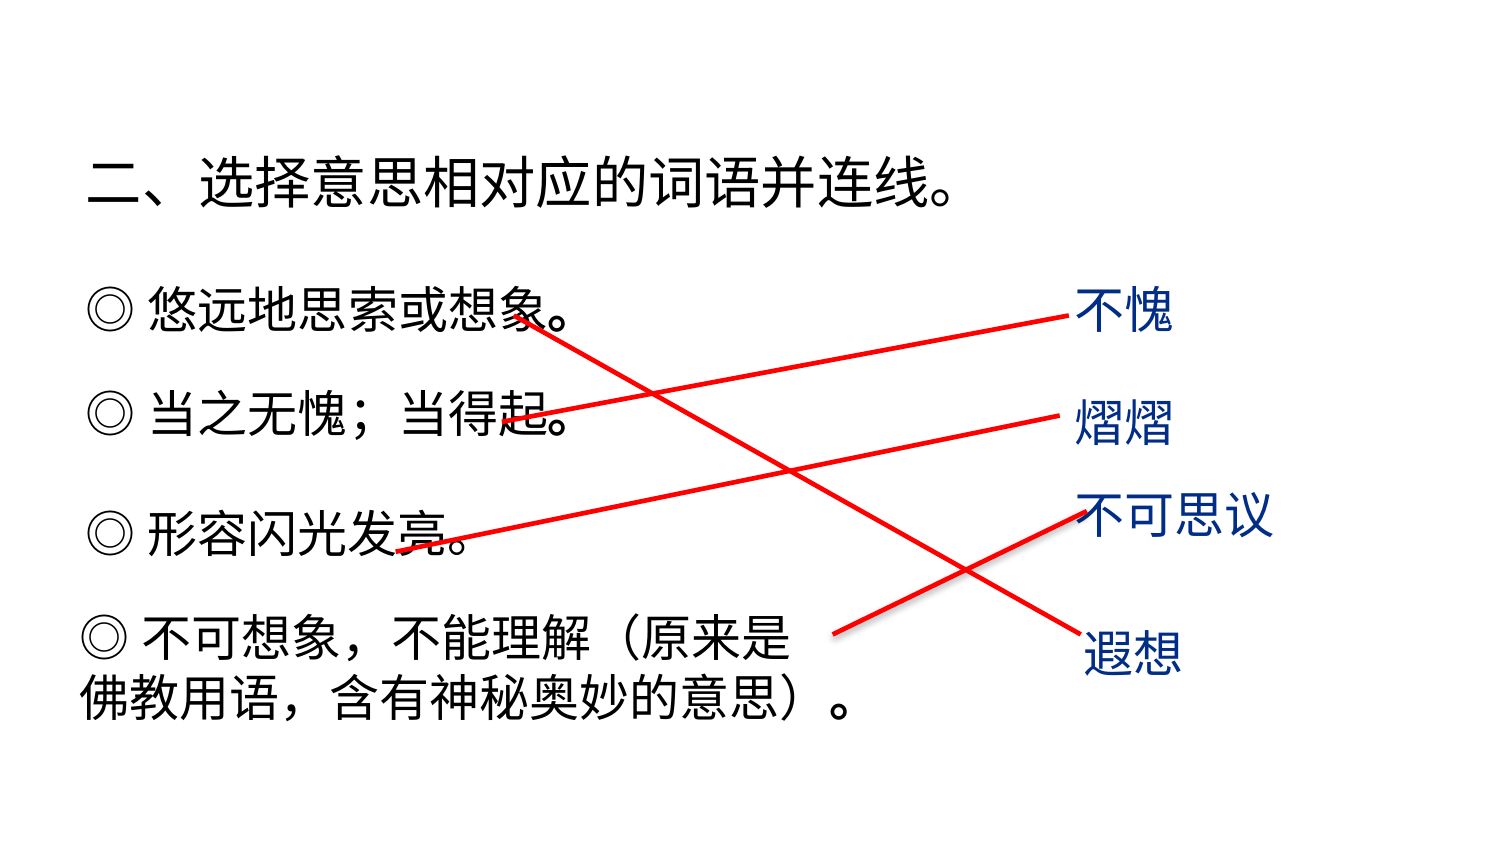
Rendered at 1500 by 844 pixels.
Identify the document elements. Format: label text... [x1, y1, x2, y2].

text_box ◎当之无愧；当得起。 [71, 375, 496, 451]
text_box 二、选择意思相对应的词语并连线。 [71, 126, 957, 223]
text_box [395, 415, 1061, 552]
text_box 遐想 [1068, 615, 1318, 690]
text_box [501, 315, 511, 413]
text_box ◎不可想象，不能理解（原来是佛教用语，含有神秘奥妙的意思）。 [64, 598, 855, 734]
text_box 不愧 [1059, 270, 1388, 346]
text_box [513, 315, 1081, 635]
text_box 熠熠 [1086, 383, 1495, 459]
text_box 不可思议 [1086, 476, 1422, 551]
text_box ◎悠远地思索或想象。 [71, 270, 919, 346]
text_box ◎形容闪光发亮。 [71, 495, 508, 571]
